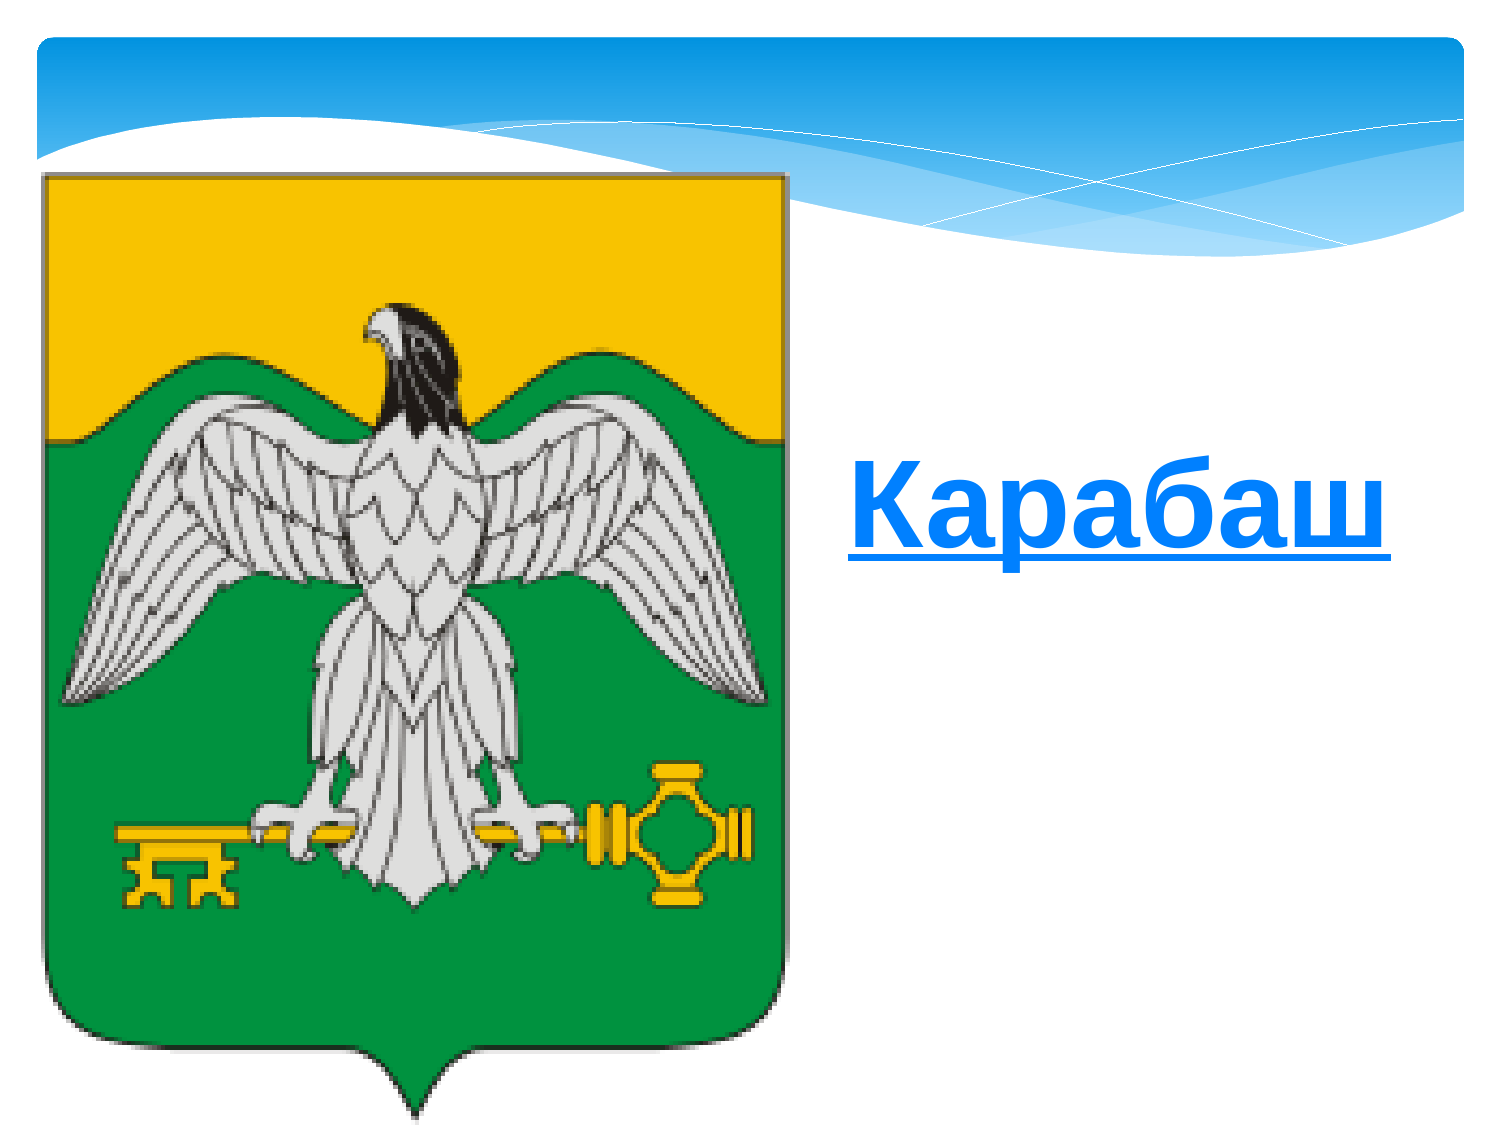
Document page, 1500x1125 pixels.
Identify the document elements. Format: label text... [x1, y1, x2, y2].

picture [40, 172, 790, 1125]
text_box Карабаш [832, 415, 1412, 580]
